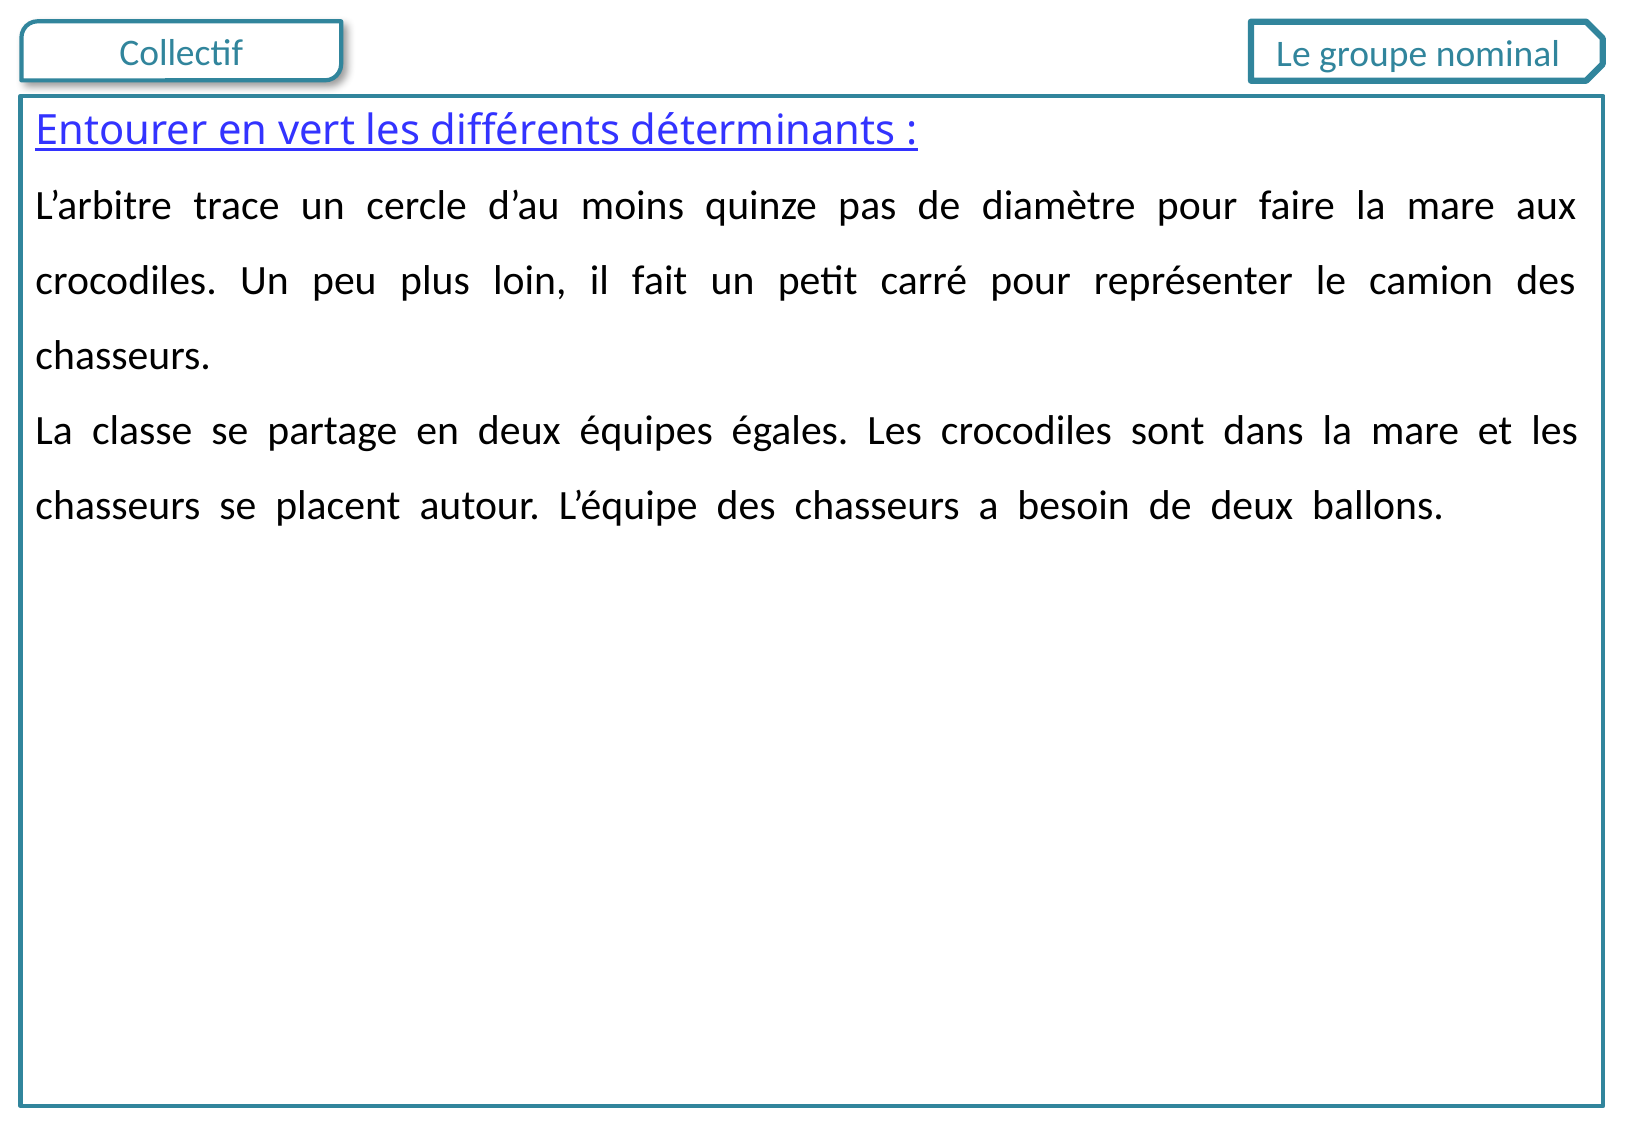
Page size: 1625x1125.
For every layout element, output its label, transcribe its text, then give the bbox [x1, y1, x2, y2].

list Entourer en vert les différents déterminants : L’arbitre trace un cercle d’au moins quinze pas de diamètre pour faire la mare aux crocodiles. Un peu plus loin, il fait un petit carré pour représenter le camion des chasseurs. La classe se partage en deux équipes égales. Les crocodiles sont dans la mare et les chasseurs se placent autour. L’équipe des chasseurs a besoin de deux ballons. [18, 94, 1605, 1108]
list Le groupe nominal [1251, 21, 1585, 81]
